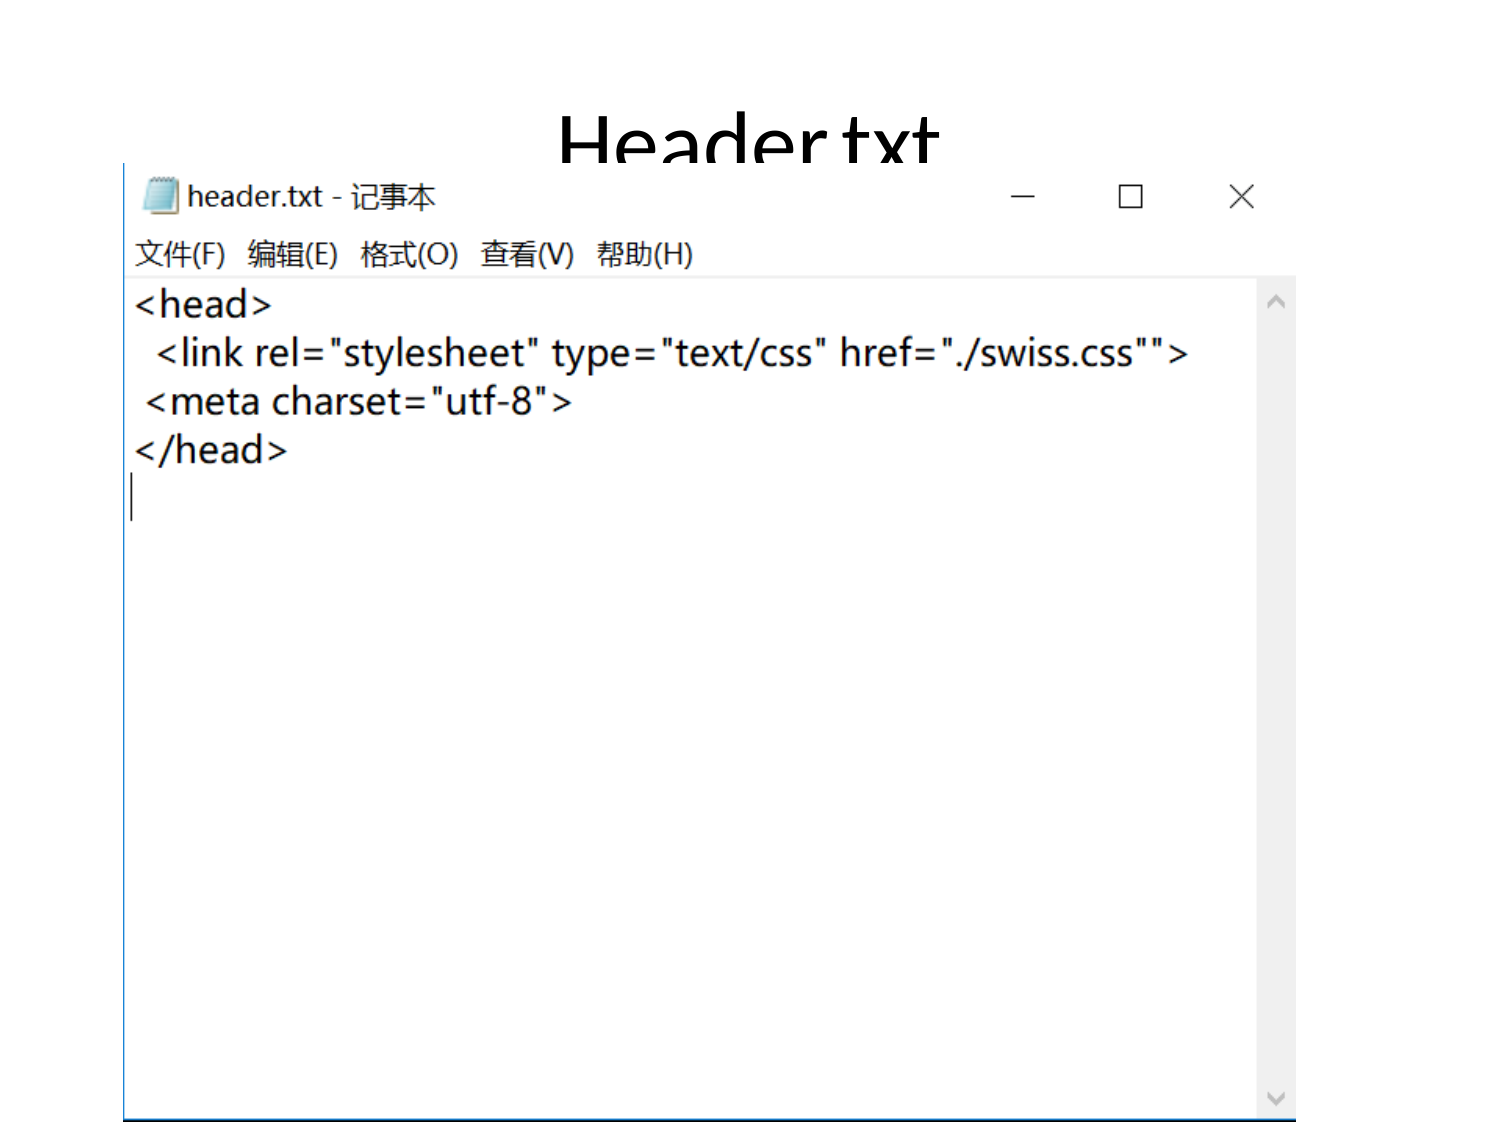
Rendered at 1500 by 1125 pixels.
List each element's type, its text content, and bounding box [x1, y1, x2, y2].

title Header.txt [75, 45, 1425, 233]
picture [123, 163, 1296, 1122]
